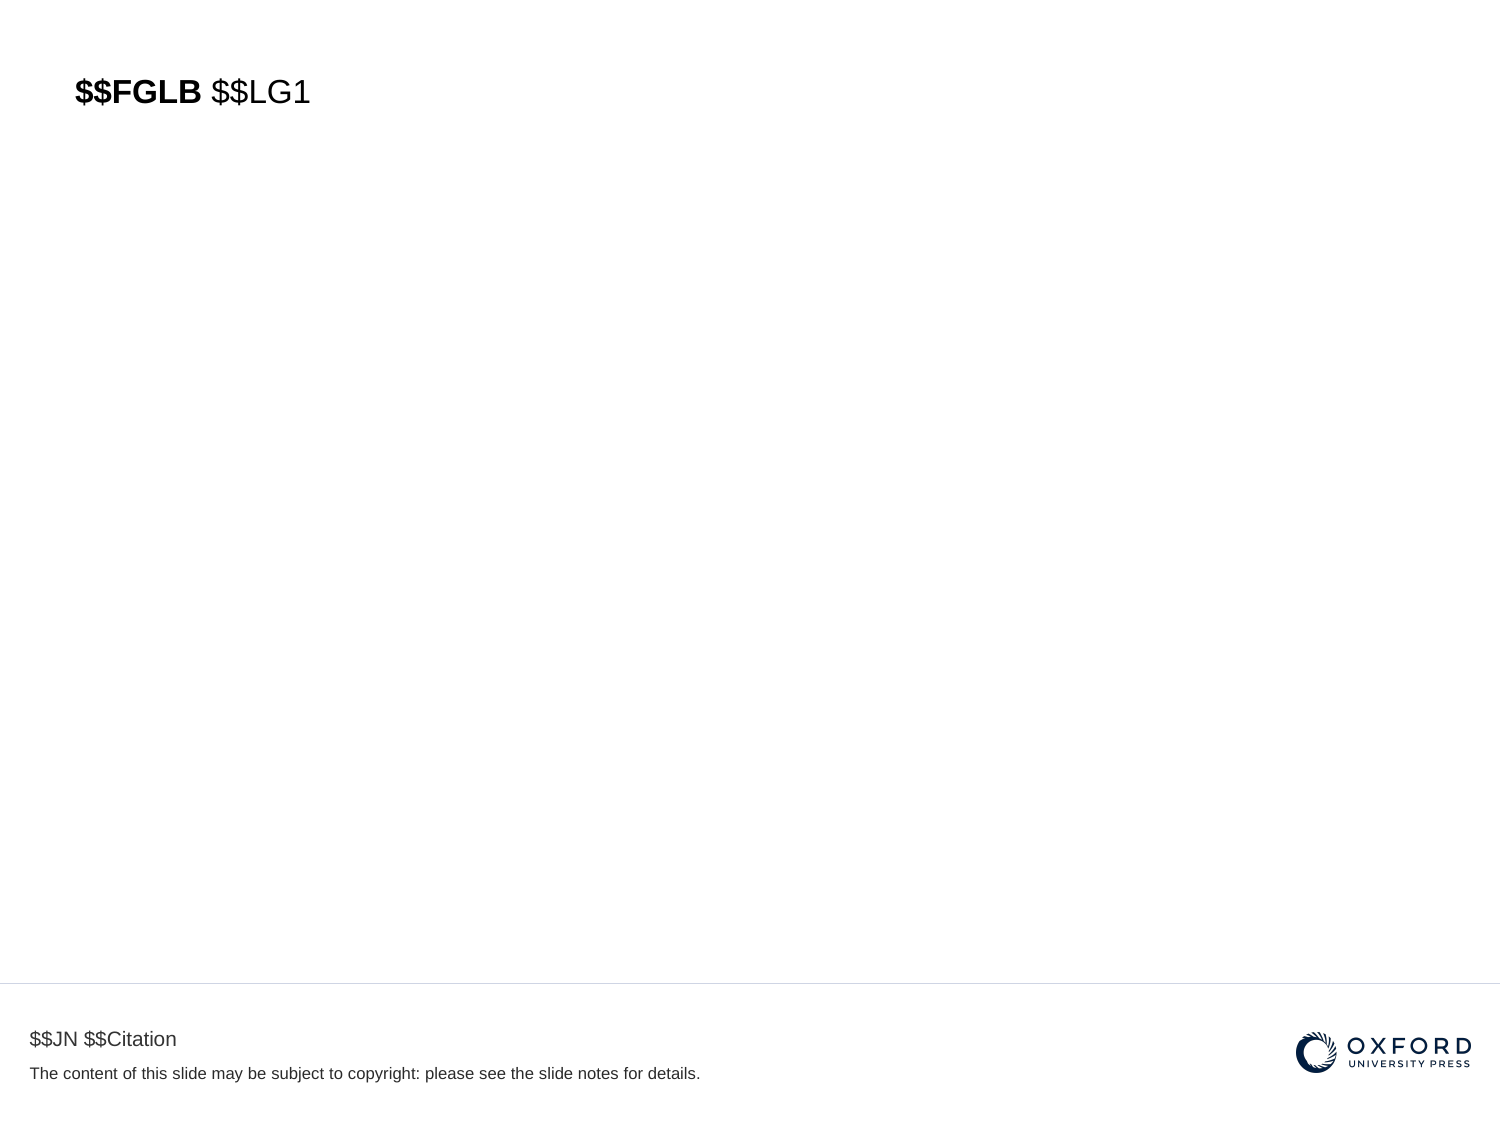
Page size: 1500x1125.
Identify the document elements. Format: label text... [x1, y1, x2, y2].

picture [1296, 1032, 1471, 1073]
footer $$JN $$Citation The content of this slide may be subject to copyright: please see the slide notes for details. [0, 983, 1260, 1125]
title $$FGLB $$LG1 [75, 69, 1078, 171]
